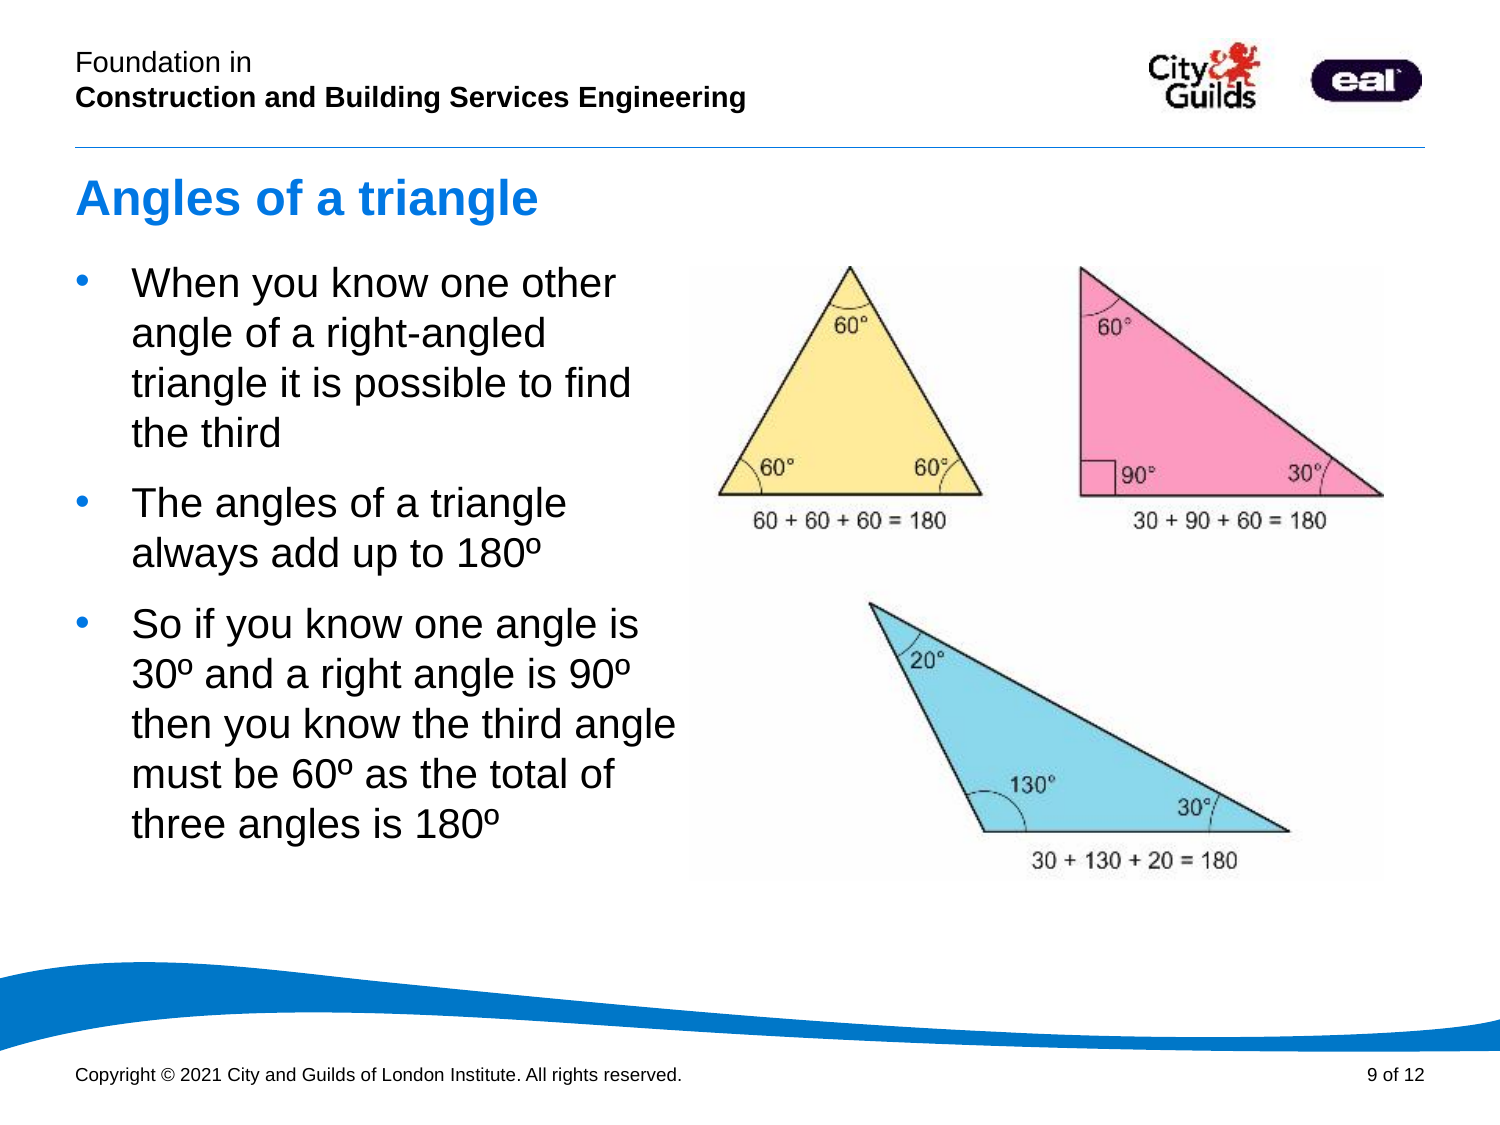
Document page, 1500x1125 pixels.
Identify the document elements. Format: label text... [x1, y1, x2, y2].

picture [1149, 38, 1422, 121]
picture [688, 266, 1385, 881]
list When you know one other angle of a right-angled triangle it is possible to find the third The angles of a triangle always add up to 180º So if you know one angle is 30º and a right angle is 90º then you know the third angle must be 60º as the total of three angles is 180º [74, 255, 690, 658]
title Angles of a triangle [74, 165, 1426, 229]
